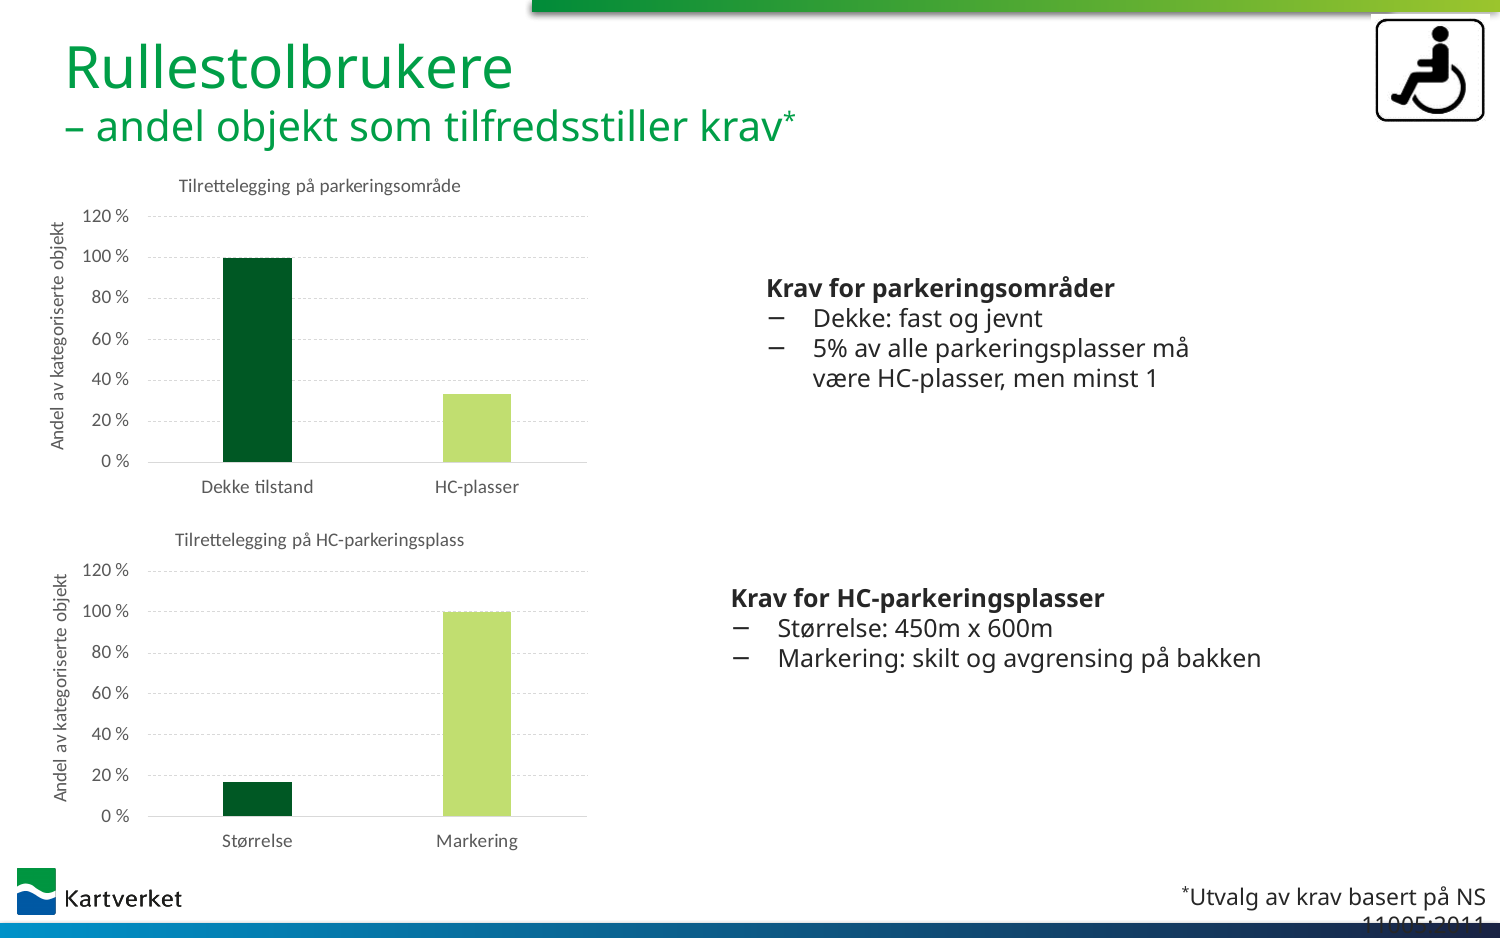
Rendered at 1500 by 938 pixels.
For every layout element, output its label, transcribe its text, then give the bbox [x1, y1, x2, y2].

text_box Rullestolbrukere – andel objekt som tilfredsstiller krav* [49, 23, 1431, 158]
picture [41, 166, 598, 505]
text_box Krav for parkeringsområder Dekke: fast og jevnt 5% av alle parkeringsplasser må være HC-plasser, men minst 1 [751, 264, 1232, 400]
picture [41, 520, 598, 859]
picture [1371, 13, 1491, 127]
text_box Krav for HC-parkeringsplasser Størrelse: 450m x 600m Markering: skilt og avgrensing på bakken [715, 574, 1278, 680]
text_box *Utvalg av krav basert på NS 11005:2011 [1068, 873, 1500, 938]
